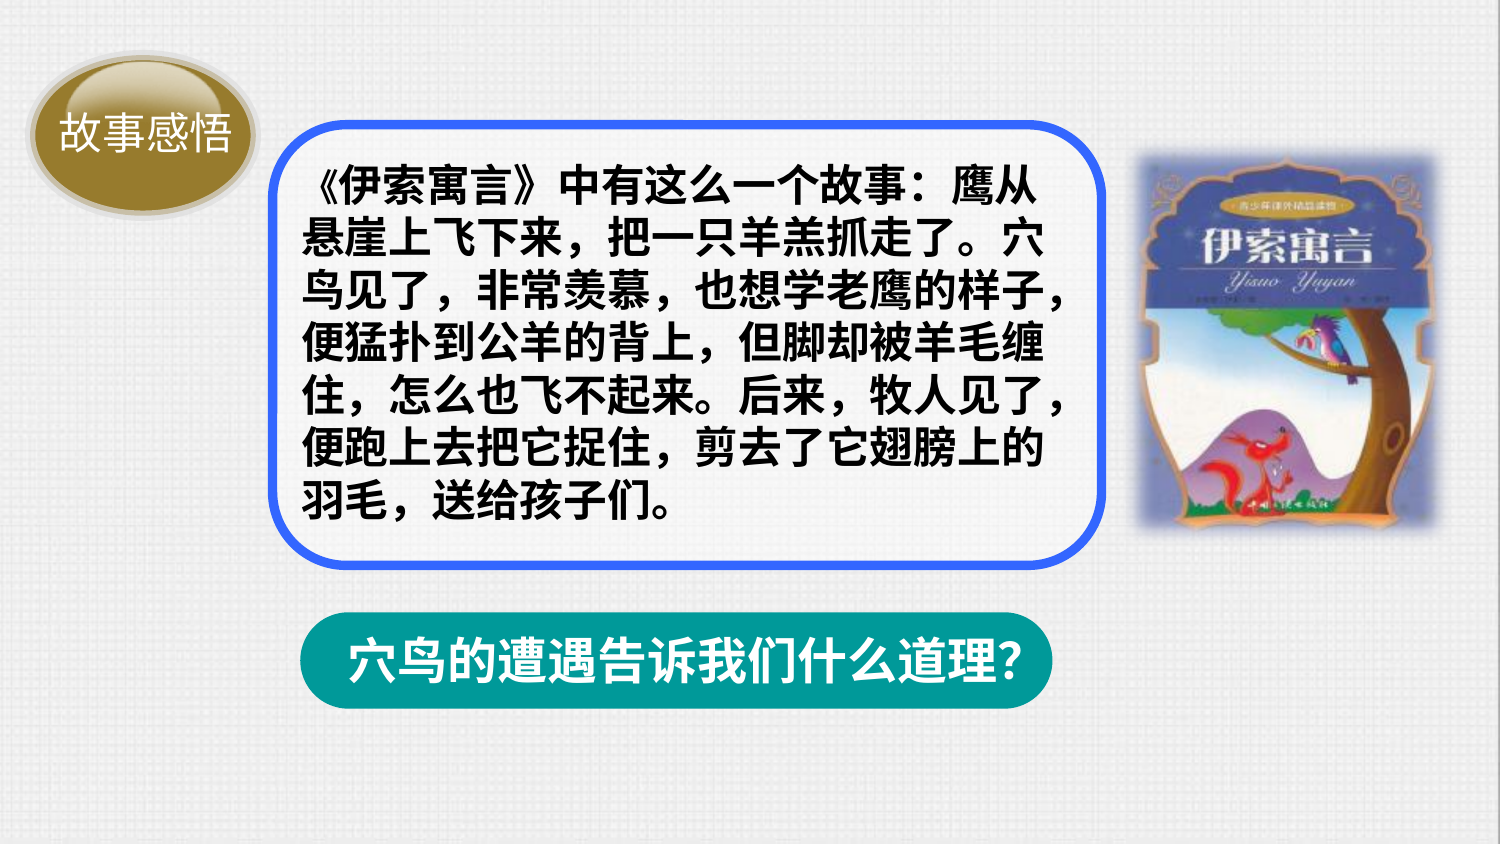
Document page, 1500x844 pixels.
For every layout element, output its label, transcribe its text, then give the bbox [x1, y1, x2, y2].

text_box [299, 612, 1053, 709]
text_box 故事感悟 [262, 100, 269, 164]
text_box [272, 124, 1102, 566]
picture [0, 0, 1500, 844]
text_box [29, 49, 257, 216]
